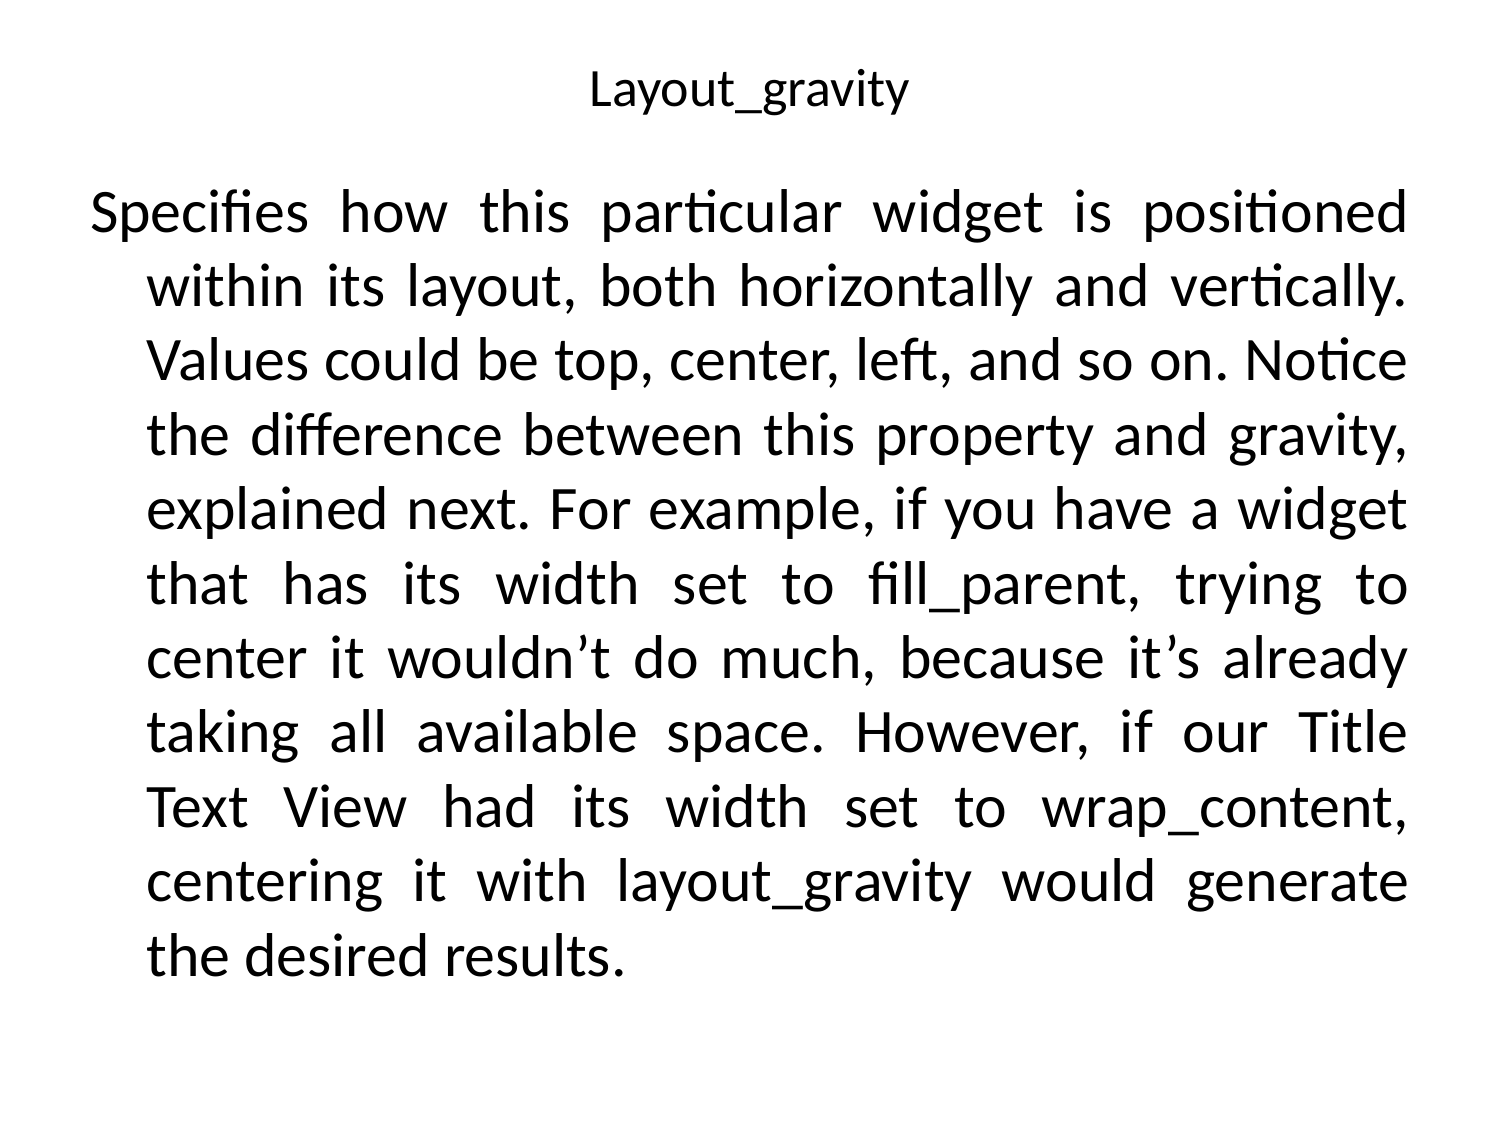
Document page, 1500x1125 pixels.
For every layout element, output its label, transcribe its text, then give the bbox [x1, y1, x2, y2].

title Layout_gravity [75, 45, 1425, 125]
list Specifies how this particular widget is positioned within its layout, both horizontally and vertically. Values could be top, center, left, and so on. Notice the difference between this property and gravity, explained next. For example, if you have a widget that has its width set to fill_parent, trying to center it wouldn’t do much, because it’s already taking all available space. However, if our Title Text View had its width set to wrap_content, centering it with layout_gravity would generate the desired results. [75, 162, 1425, 1005]
